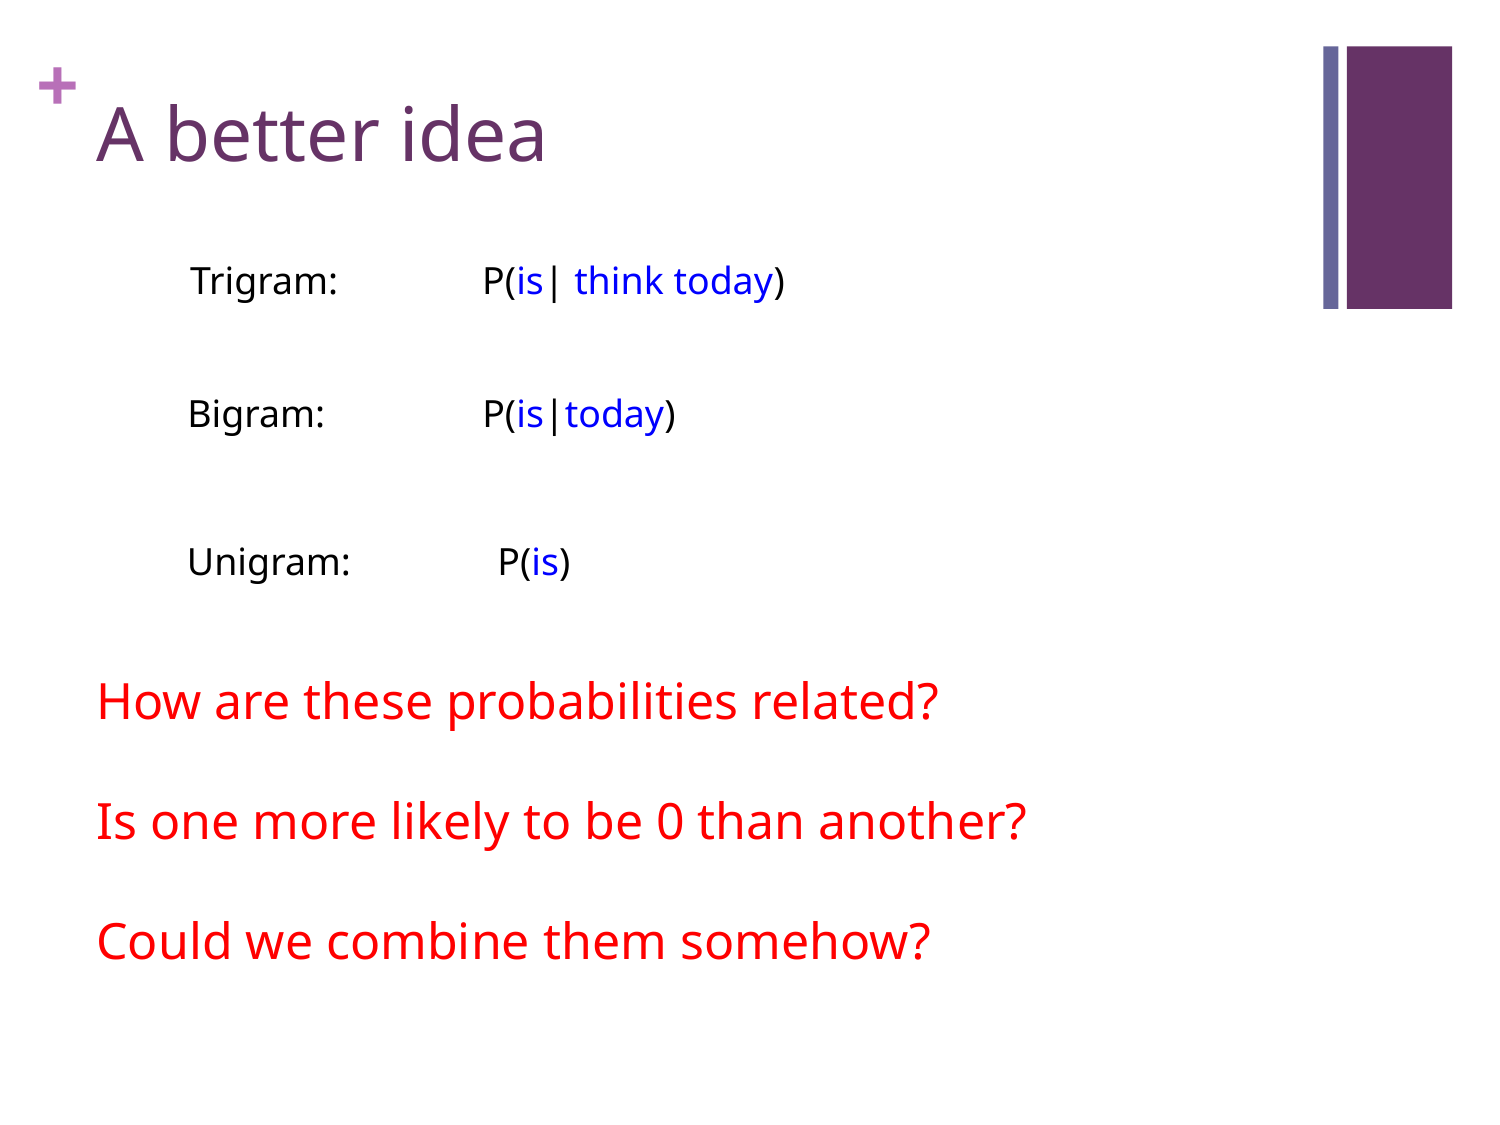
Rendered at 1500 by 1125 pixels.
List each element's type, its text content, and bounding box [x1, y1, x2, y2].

title A better idea [81, 79, 1322, 263]
text_box P(is| think today) [467, 249, 800, 310]
text_box P(is|today) [467, 382, 691, 442]
text_box Trigram: [175, 249, 354, 310]
text_box P(is) [482, 530, 586, 590]
text_box Bigram: [172, 382, 341, 442]
text_box Unigram: [172, 530, 366, 590]
text_box How are these probabilities related? Is one more likely to be 0 than another? Could we combine them somehow? [81, 662, 1125, 978]
